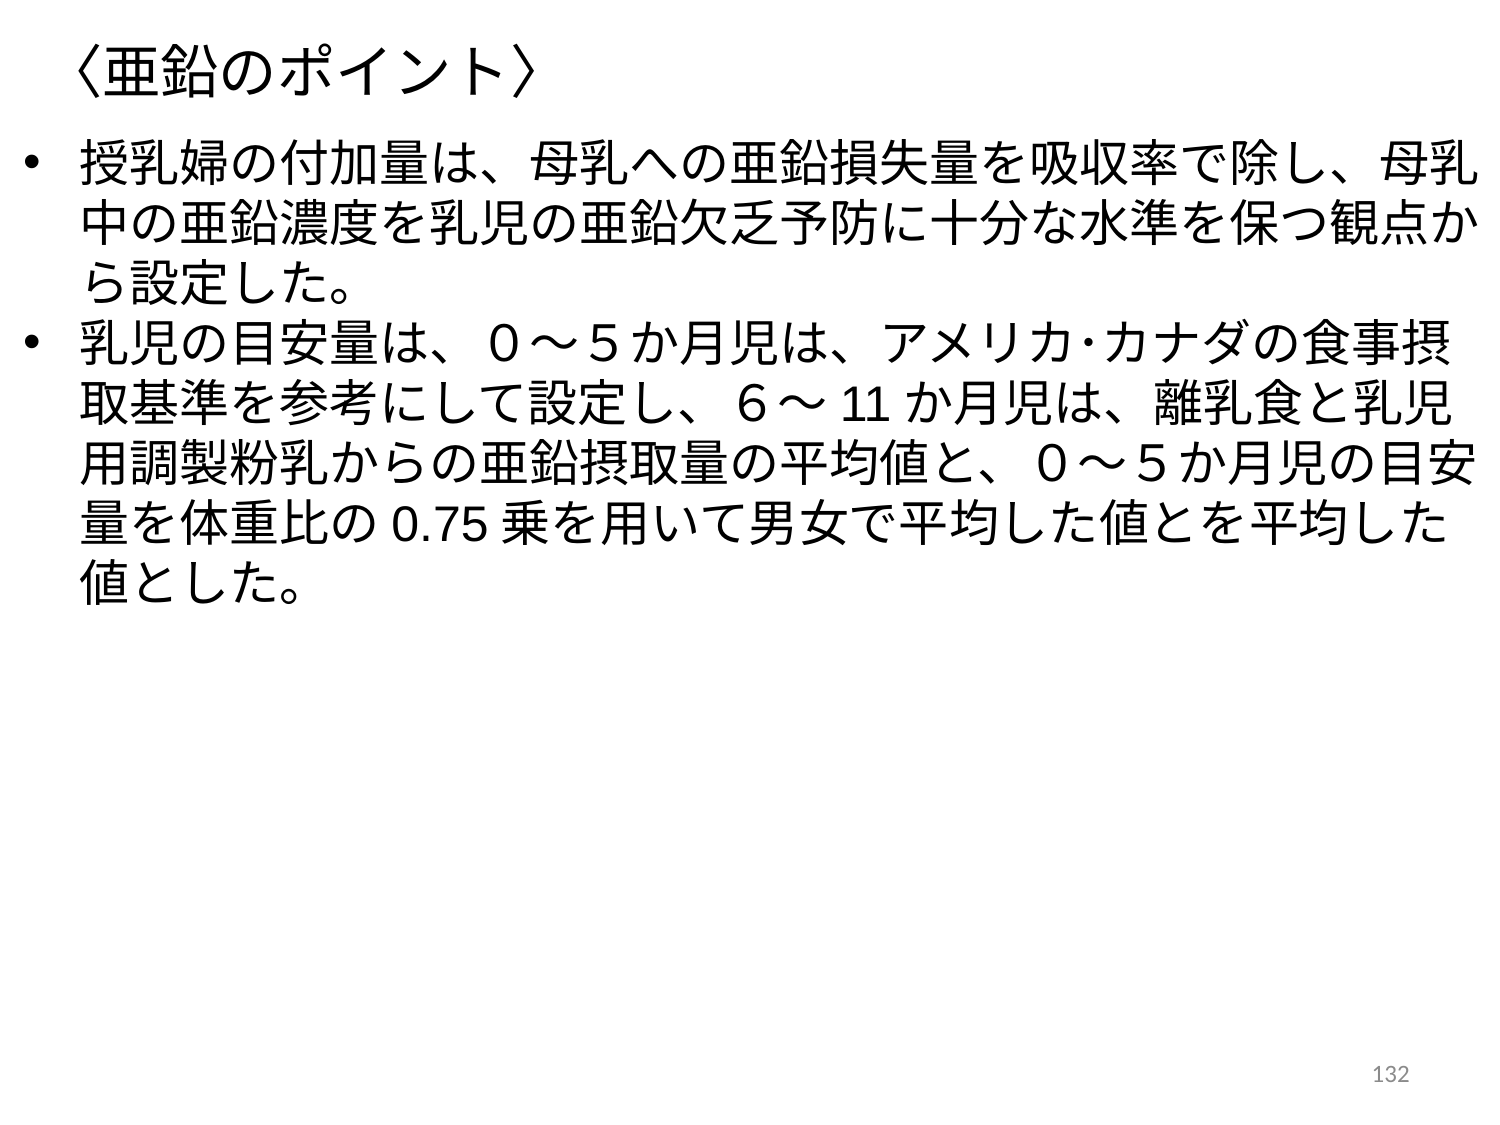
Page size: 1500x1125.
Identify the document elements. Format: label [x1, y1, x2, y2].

text_box [29, 28, 1433, 113]
text_box [8, 114, 1500, 619]
slide_number [1074, 1042, 1425, 1103]
